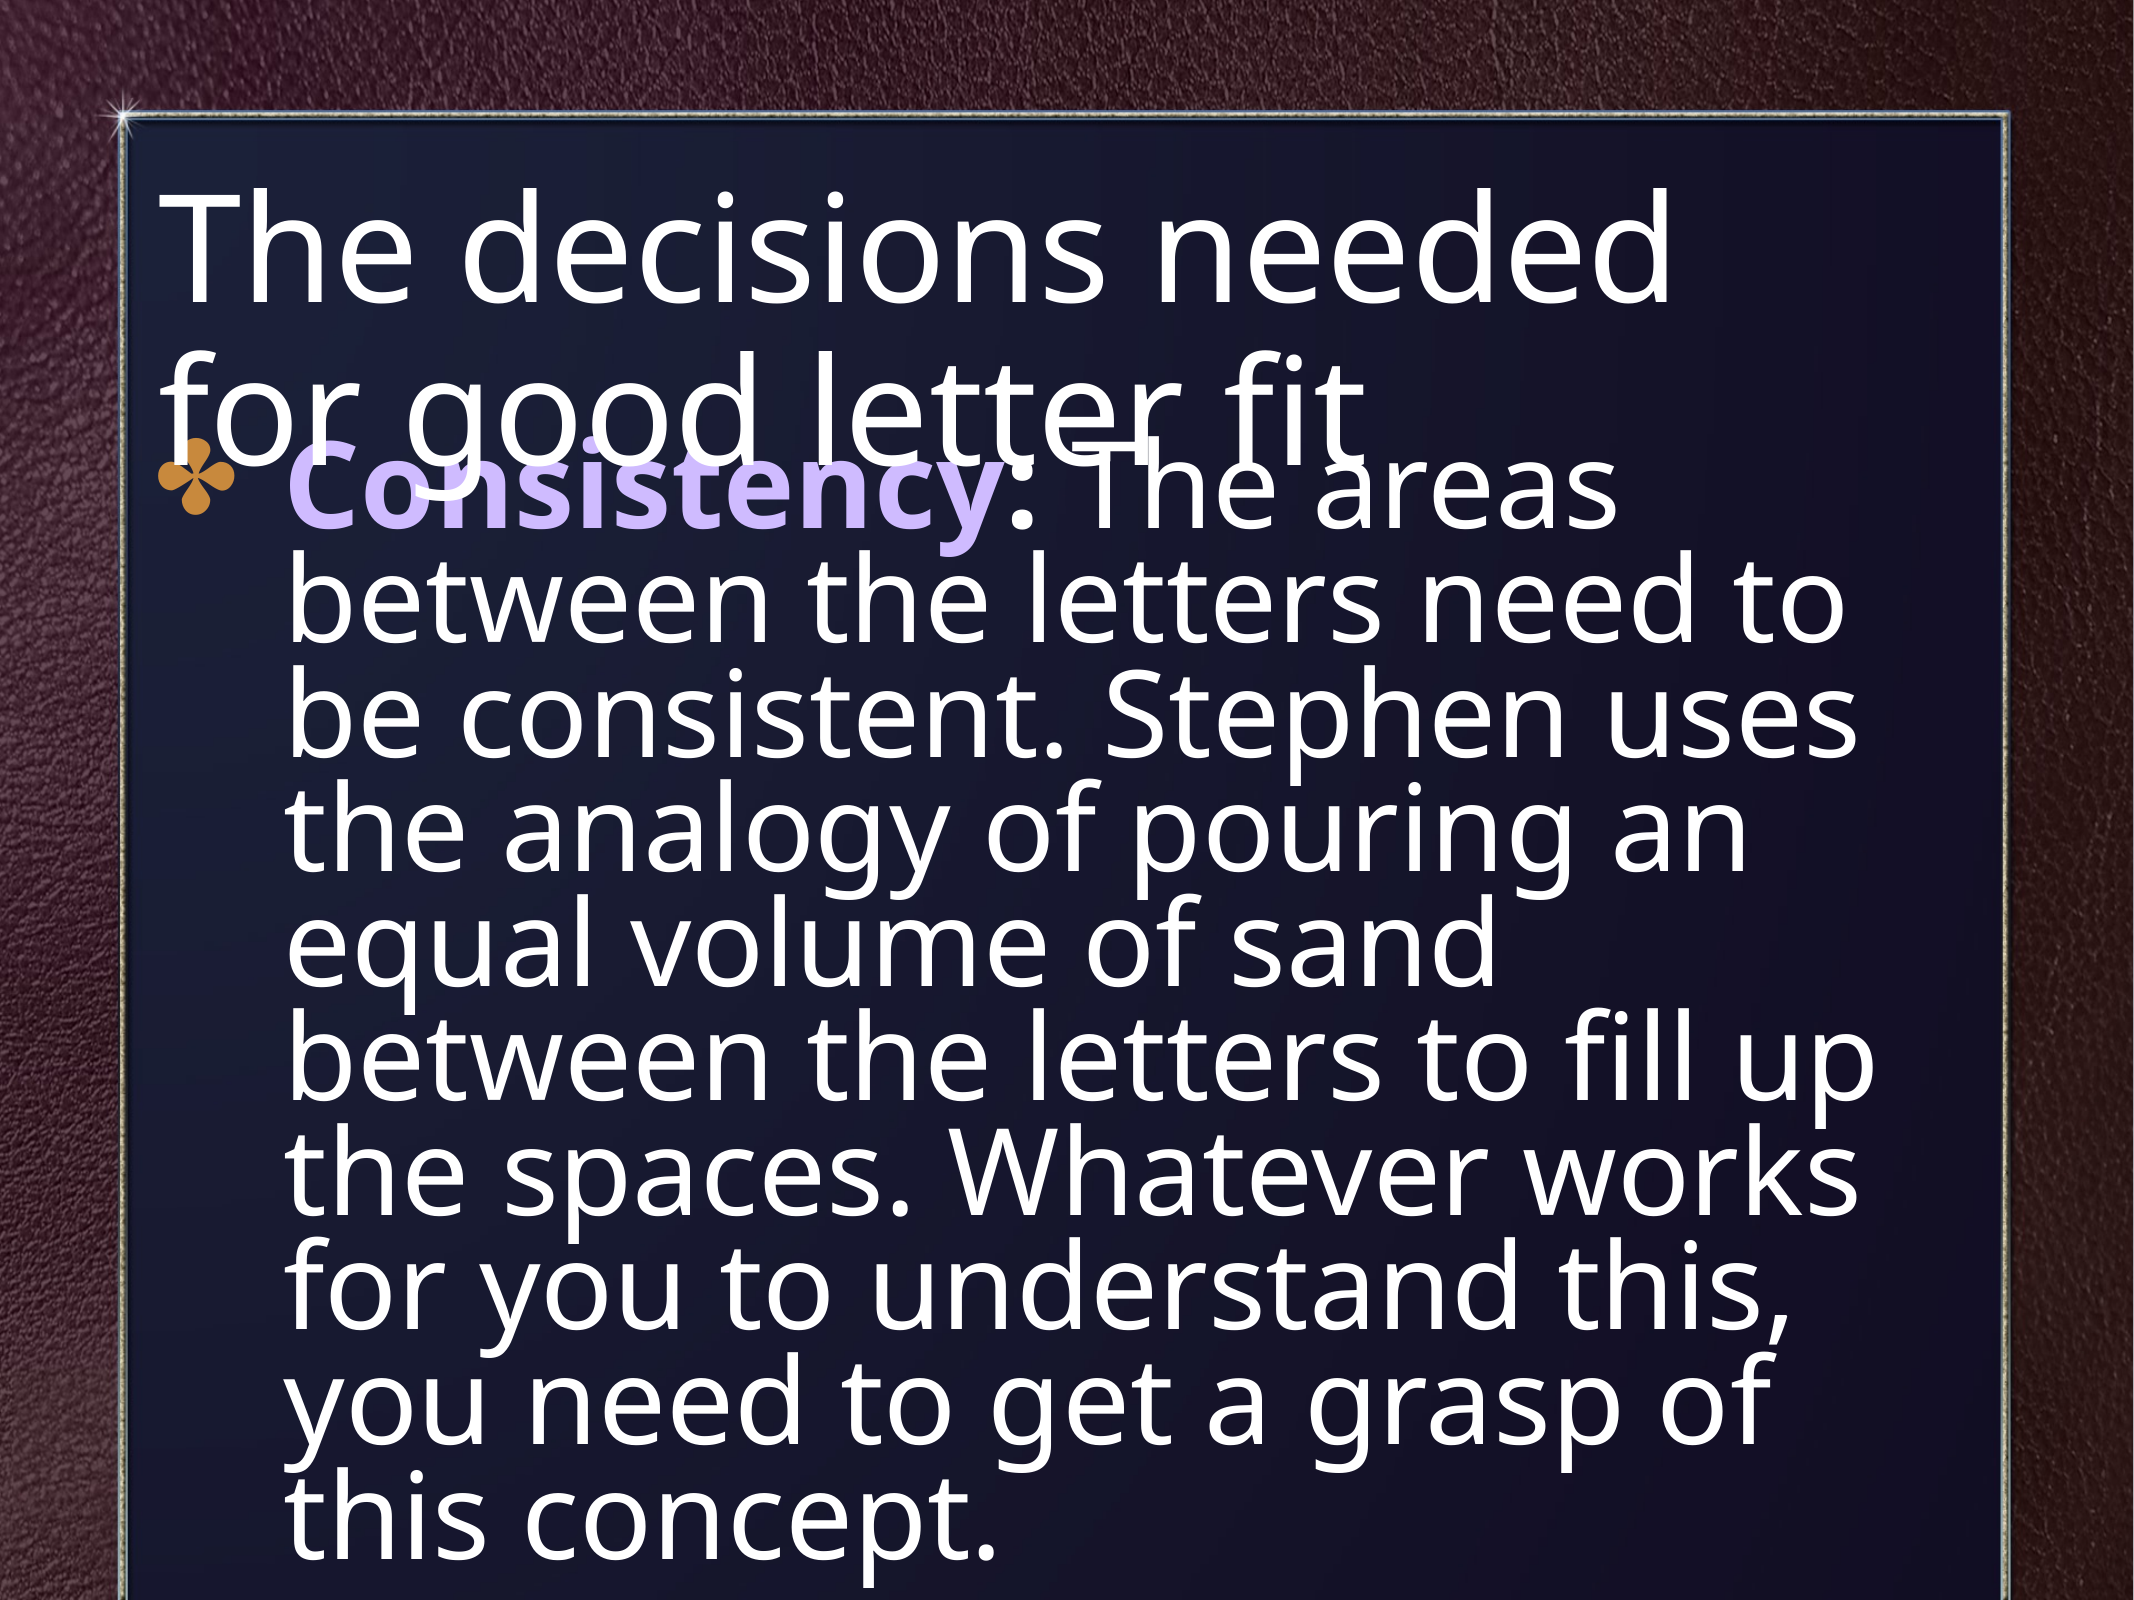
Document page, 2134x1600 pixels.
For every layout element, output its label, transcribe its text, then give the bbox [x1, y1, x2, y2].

text_box The decisions needed for good letter fit [149, 165, 1984, 506]
text_box Consistency: The areas between the letters need to be consistent. Stephen uses the analogy of pouring an equal volume of sand between the letters to fill up the spaces. Whatever works for you to understand this, you need to get a grasp of this concept. [150, 506, 1983, 1592]
picture [0, 0, 2134, 1600]
